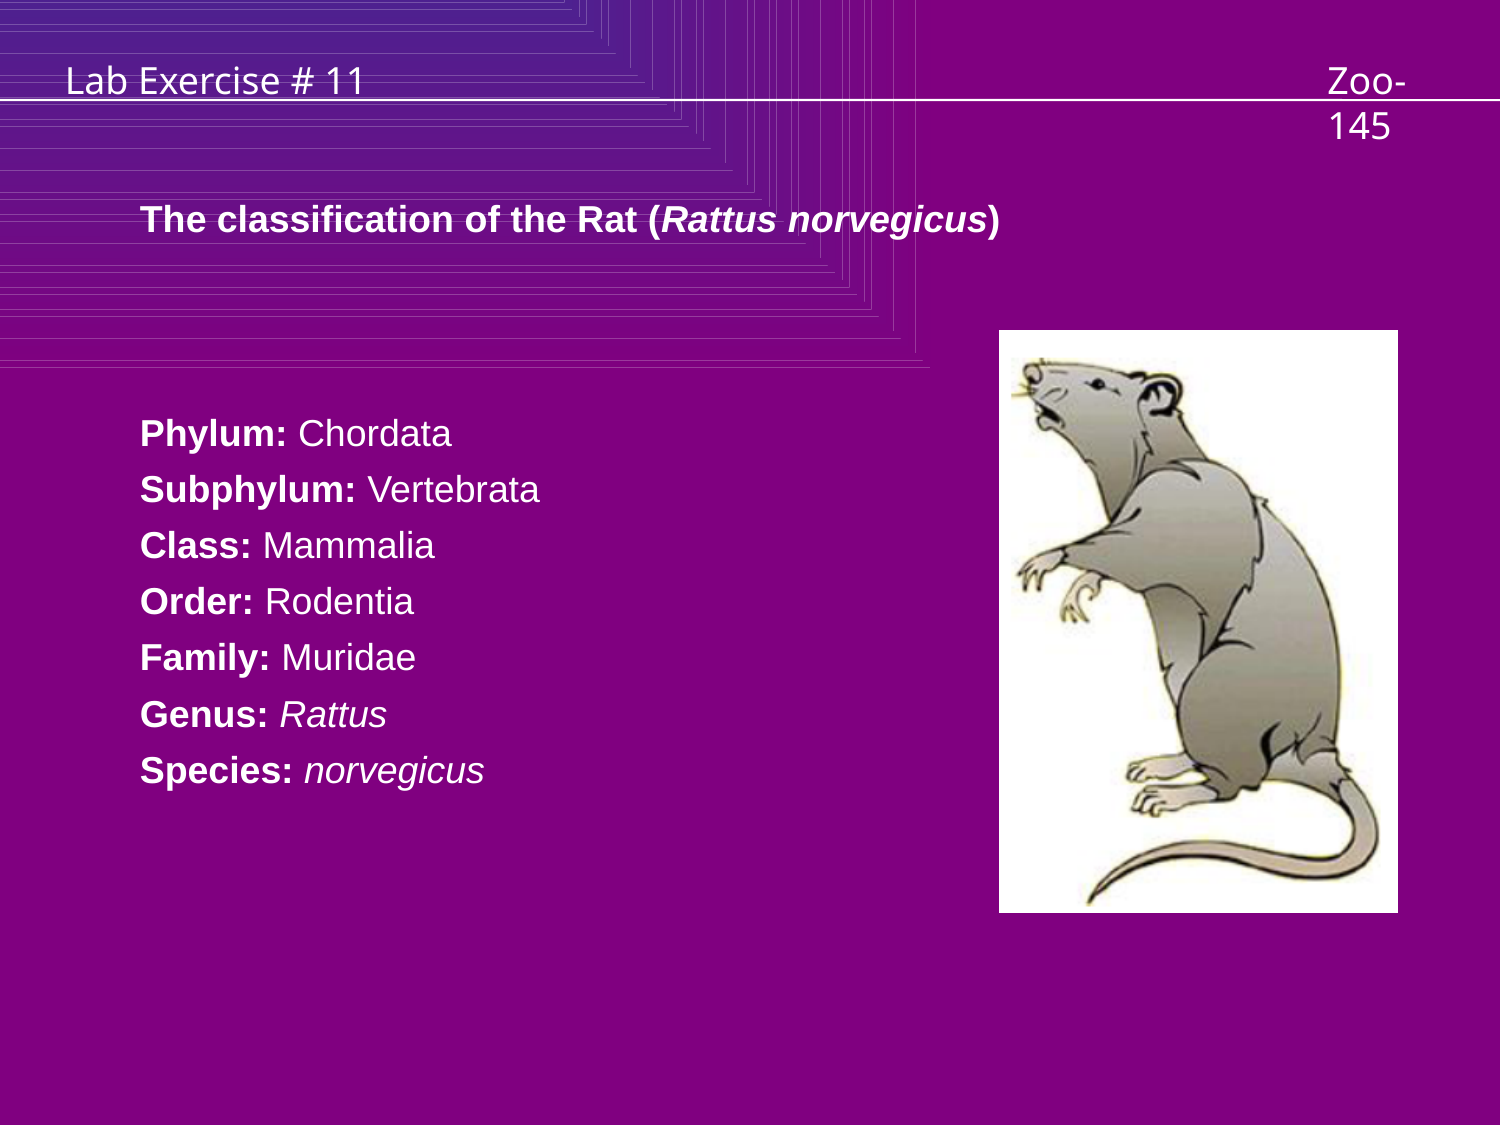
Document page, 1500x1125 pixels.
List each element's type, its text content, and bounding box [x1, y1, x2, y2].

picture [999, 329, 1398, 913]
text_box The classification of the Rat (Rattus norvegicus) Phylum: Chordata Subphylum: Vertebrata Class: Mammalia Order: Rodentia Family: Muridae Genus: Rattus Species: norvegicus [124, 187, 1250, 867]
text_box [0, 49, 1500, 111]
